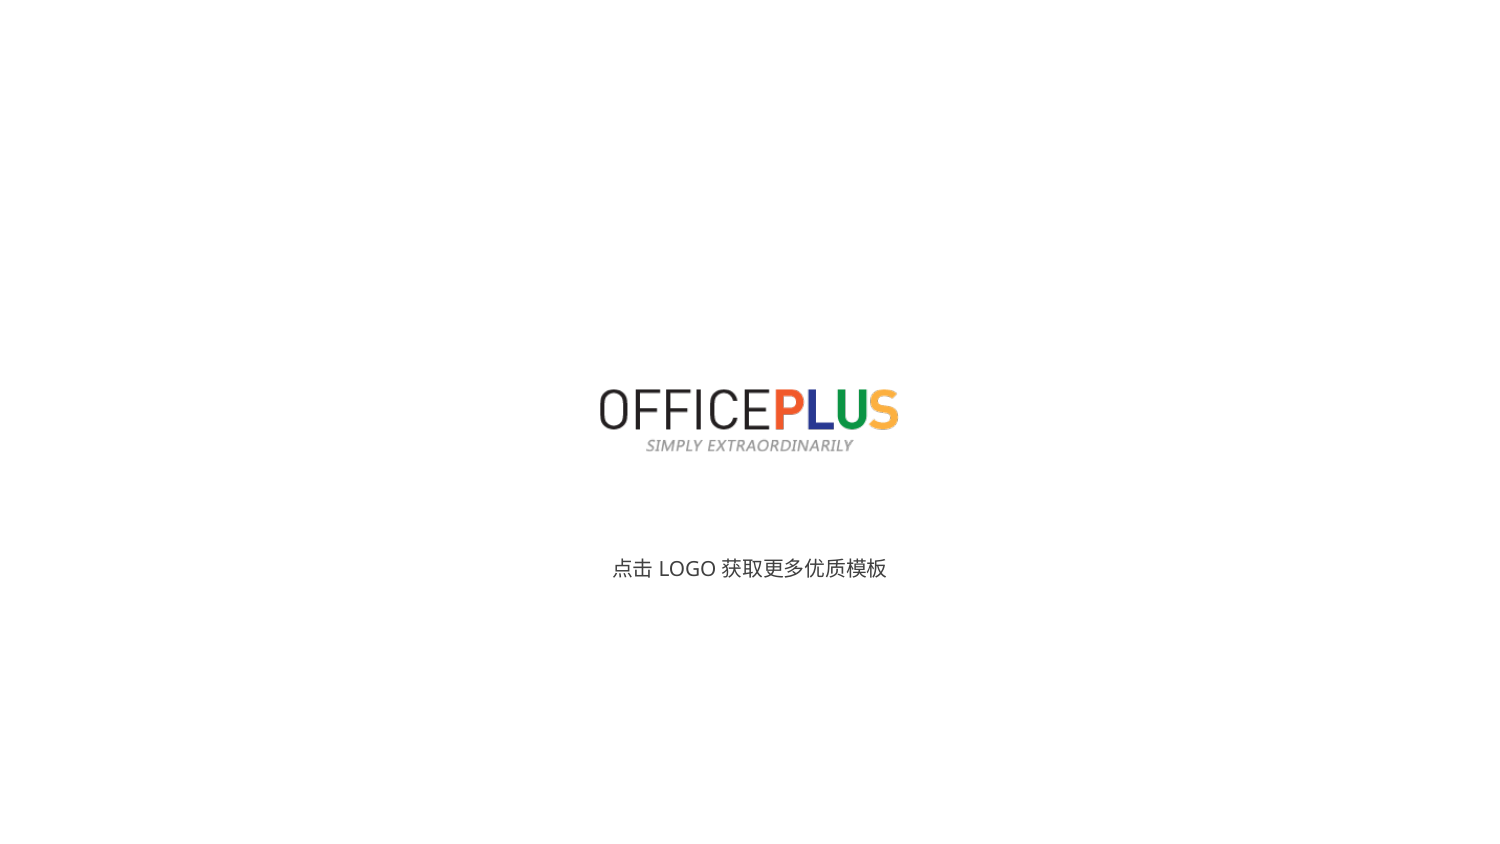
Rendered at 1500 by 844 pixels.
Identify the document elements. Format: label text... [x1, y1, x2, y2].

picture [596, 384, 904, 460]
text_box 点击LOGO获取更多优质模板 [597, 548, 903, 589]
